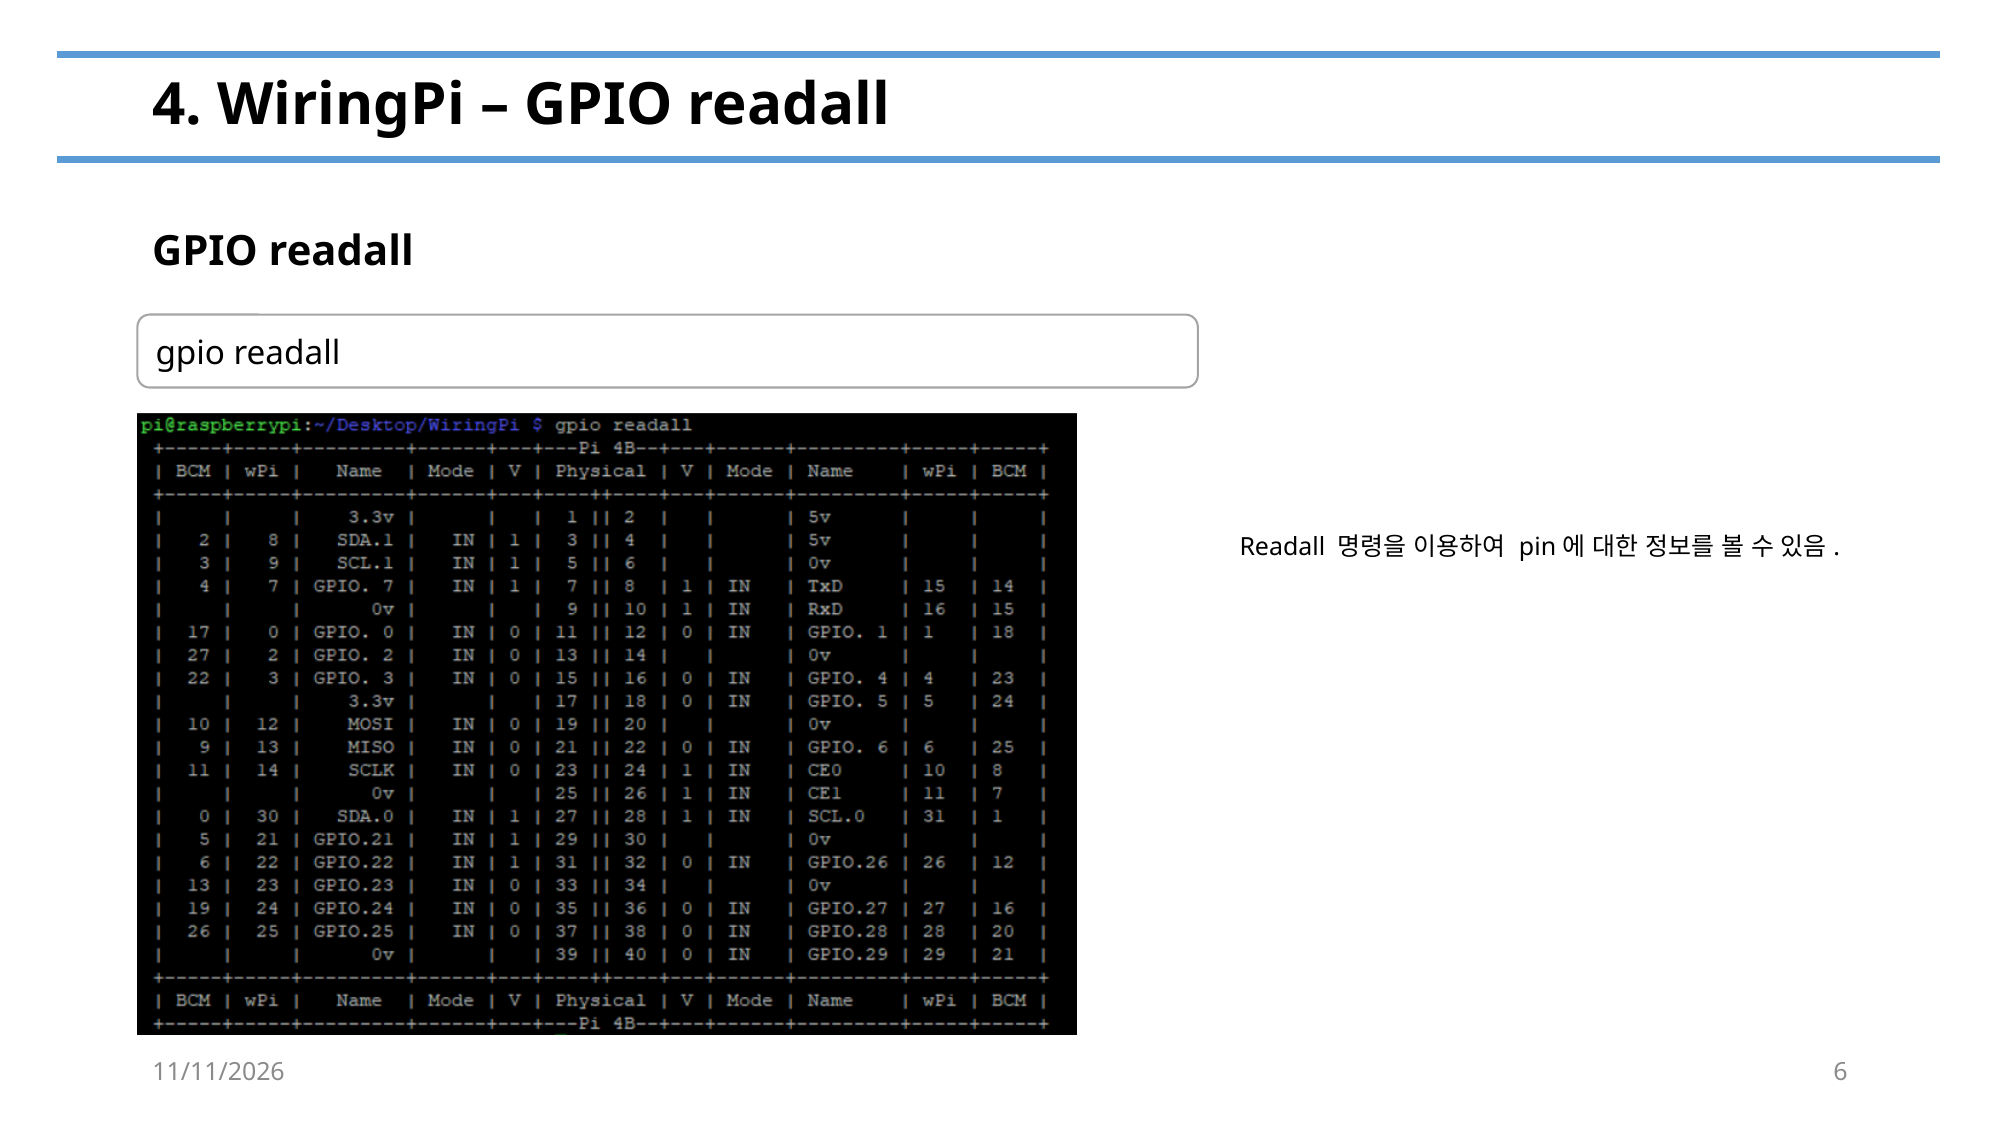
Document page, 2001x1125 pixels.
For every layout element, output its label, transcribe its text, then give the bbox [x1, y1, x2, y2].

text_box gpio readall [136, 313, 1199, 389]
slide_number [137, 1042, 588, 1103]
picture [137, 412, 1077, 1035]
title 4. WiringPi – GPIO readall [137, 66, 1863, 145]
slide_number 6 [1412, 1042, 1863, 1103]
text_box Readall 명령을 이용하여 pin에 대한 정보를 볼 수 있음. [1224, 522, 1863, 568]
text_box GPIO readall [137, 216, 1198, 282]
